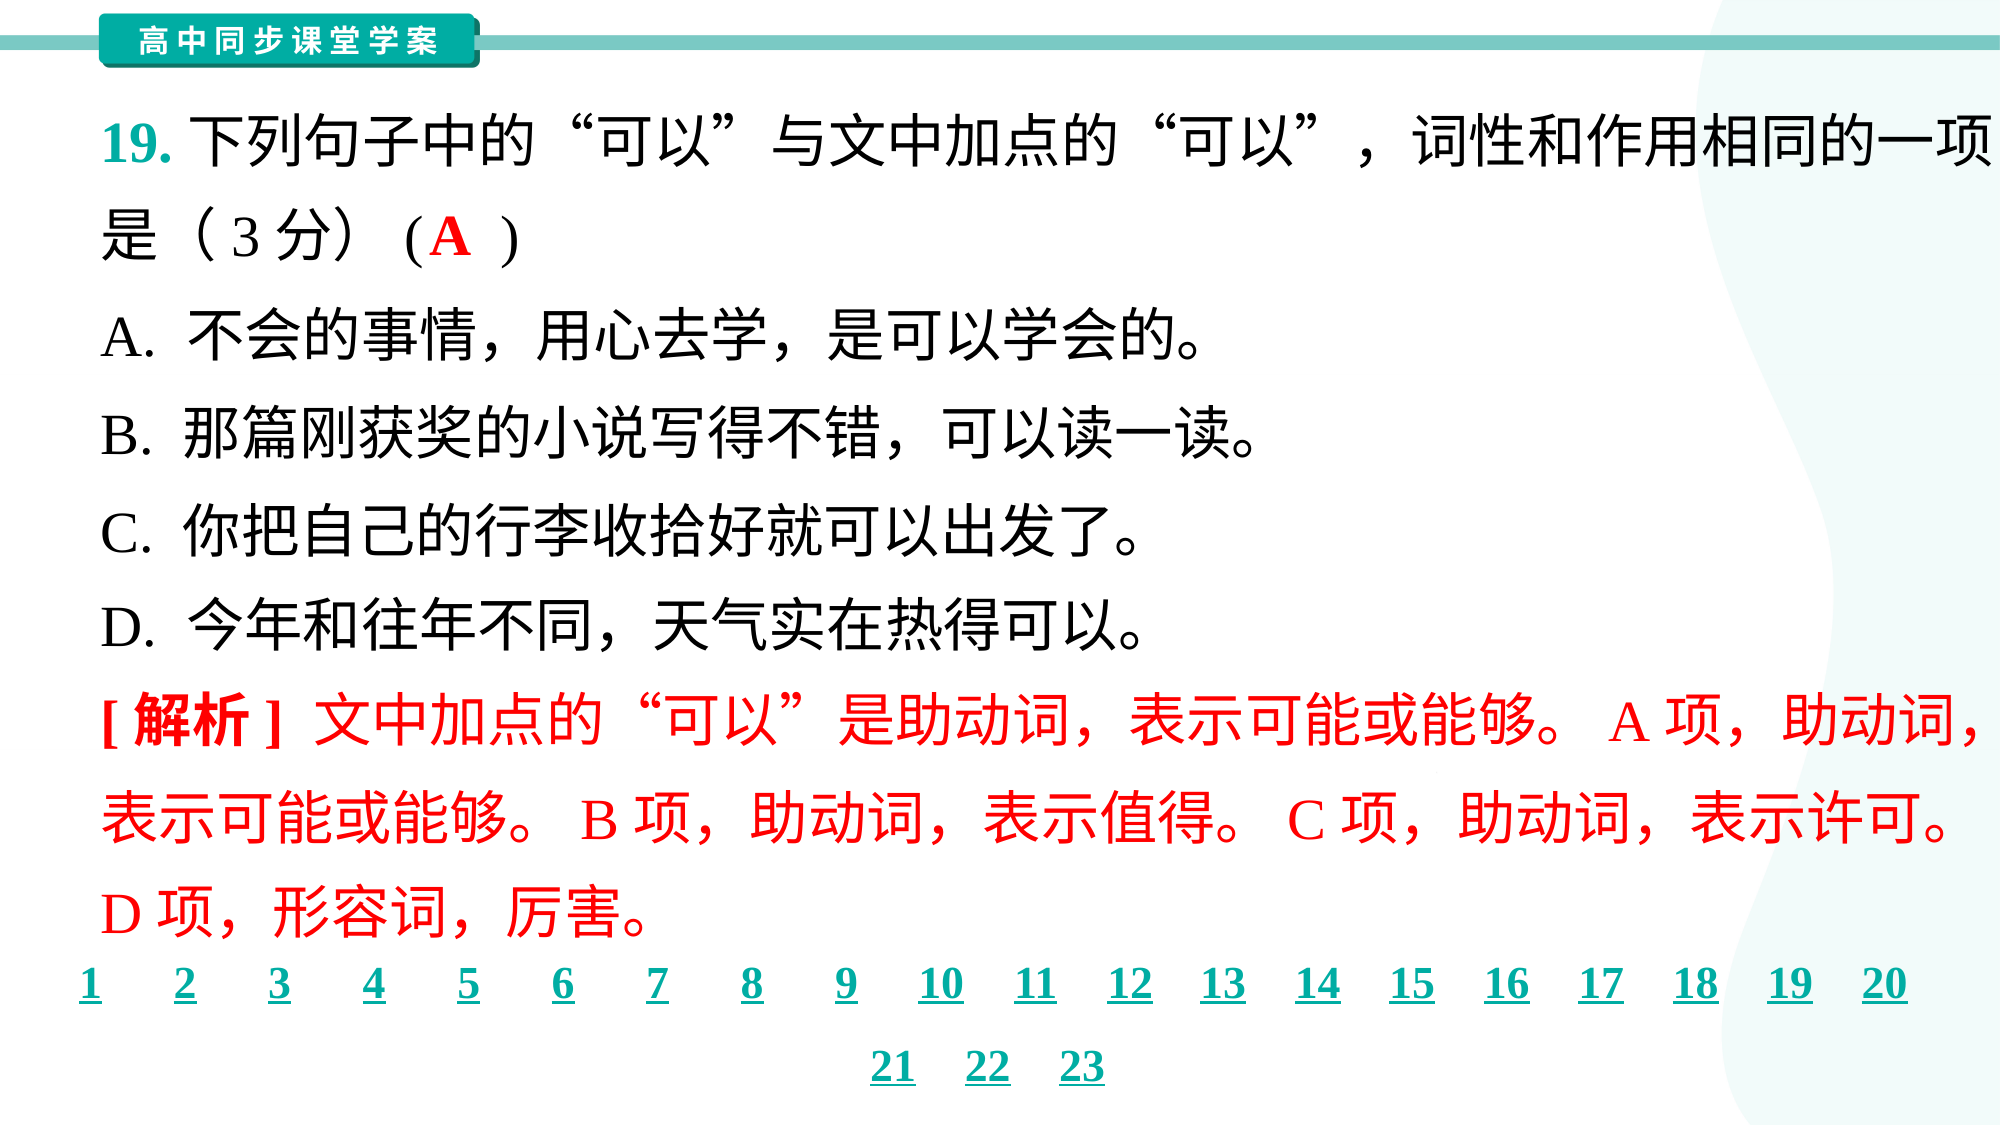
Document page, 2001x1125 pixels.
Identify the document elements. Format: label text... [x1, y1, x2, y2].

text_box [解析] 文中加点的“可以”是助动词，表示可能或能够。A项，助动词， 表示可能或能够。B项，助动词，表示值得。C项，助动词，表示许可。 D项，形容词，厉害。 [100, 655, 1899, 937]
text_box 19.下列句子中的“可以”与文中加点的“可以”，词性和作用相同的一项 是（3分）( ) [100, 76, 1899, 260]
picture [0, 0, 2000, 1125]
text_box A [408, 173, 493, 259]
text_box A. 不会的事情，用心去学，是可以学会的。 B. 那篇刚获奖的小说写得不错，可以读一读。 C. 你把自己的行李收拾好就可以出发了。 D. 今年和往年不同，天气实在热得可以。 [100, 270, 1899, 649]
